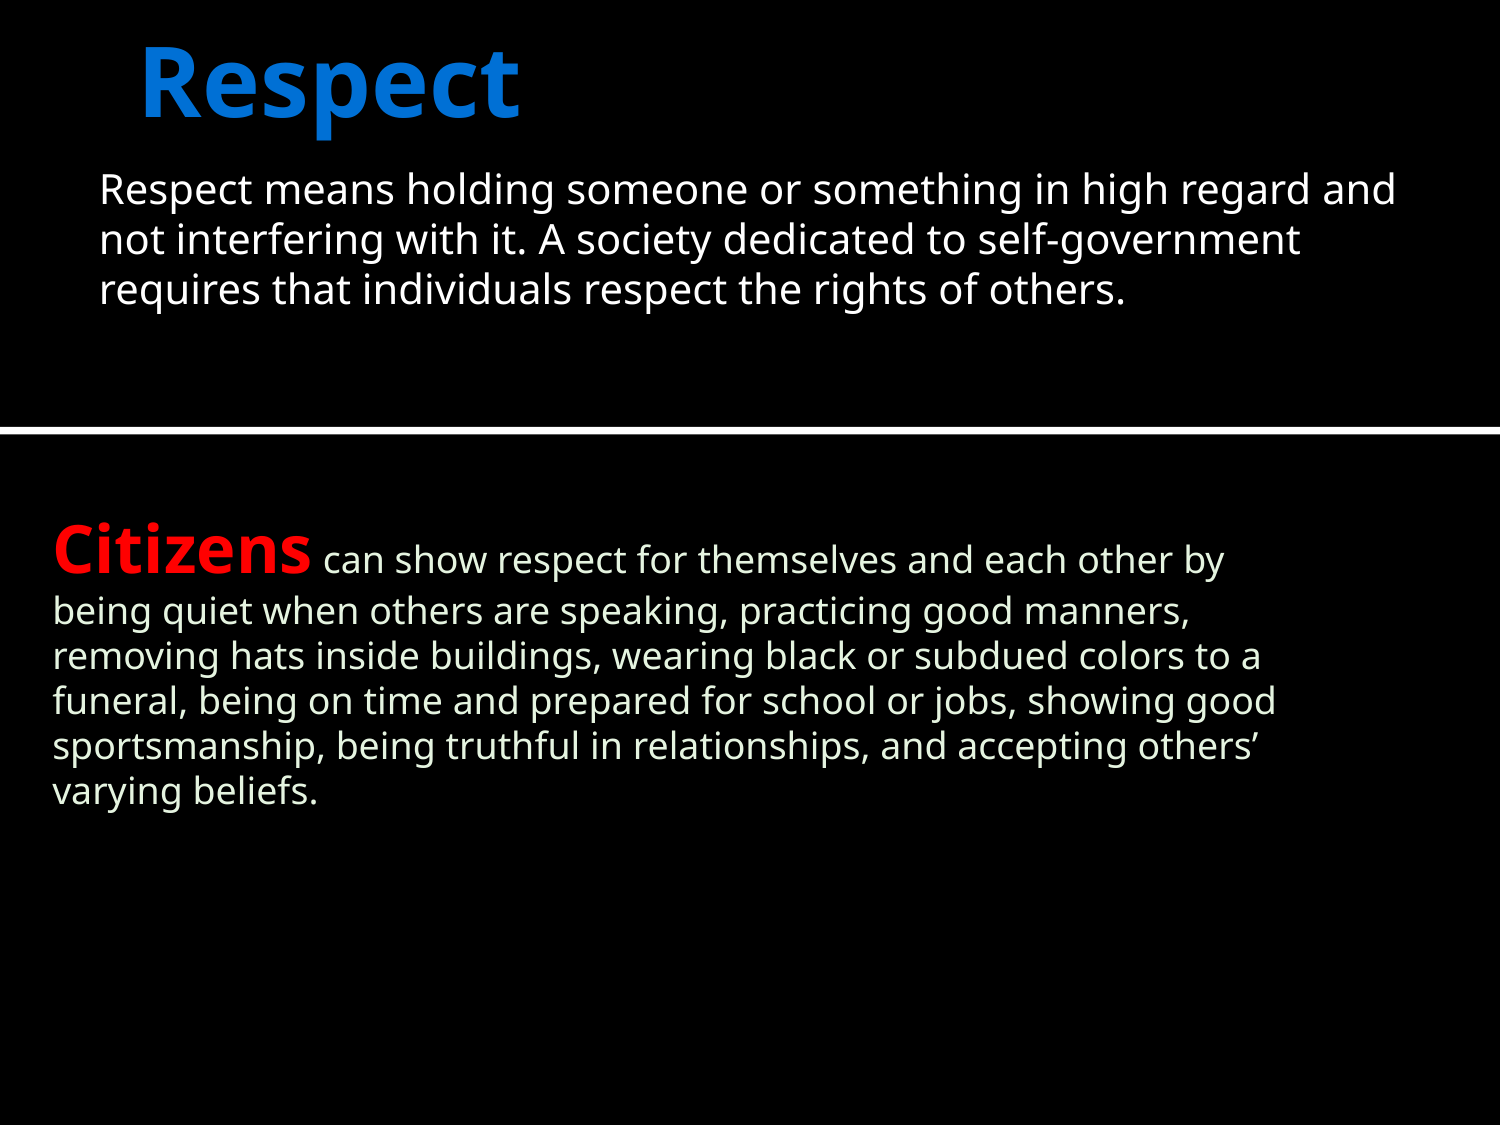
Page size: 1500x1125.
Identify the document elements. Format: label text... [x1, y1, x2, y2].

title Respect [123, 19, 1438, 138]
text_box Citizens can show respect for themselves and each other by being quiet when others are speaking, practicing good manners, removing hats inside buildings, wearing black or subdued colors to a funeral, being on time and prepared for school or jobs, showing good sportsmanship, being truthful in relationships, and accepting others’ varying beliefs. [37, 499, 1325, 820]
list Respect means holding someone or something in high regard and not interfering with it. A society dedicated to self-government requires that individuals respect the rights of others. [75, 162, 1438, 413]
